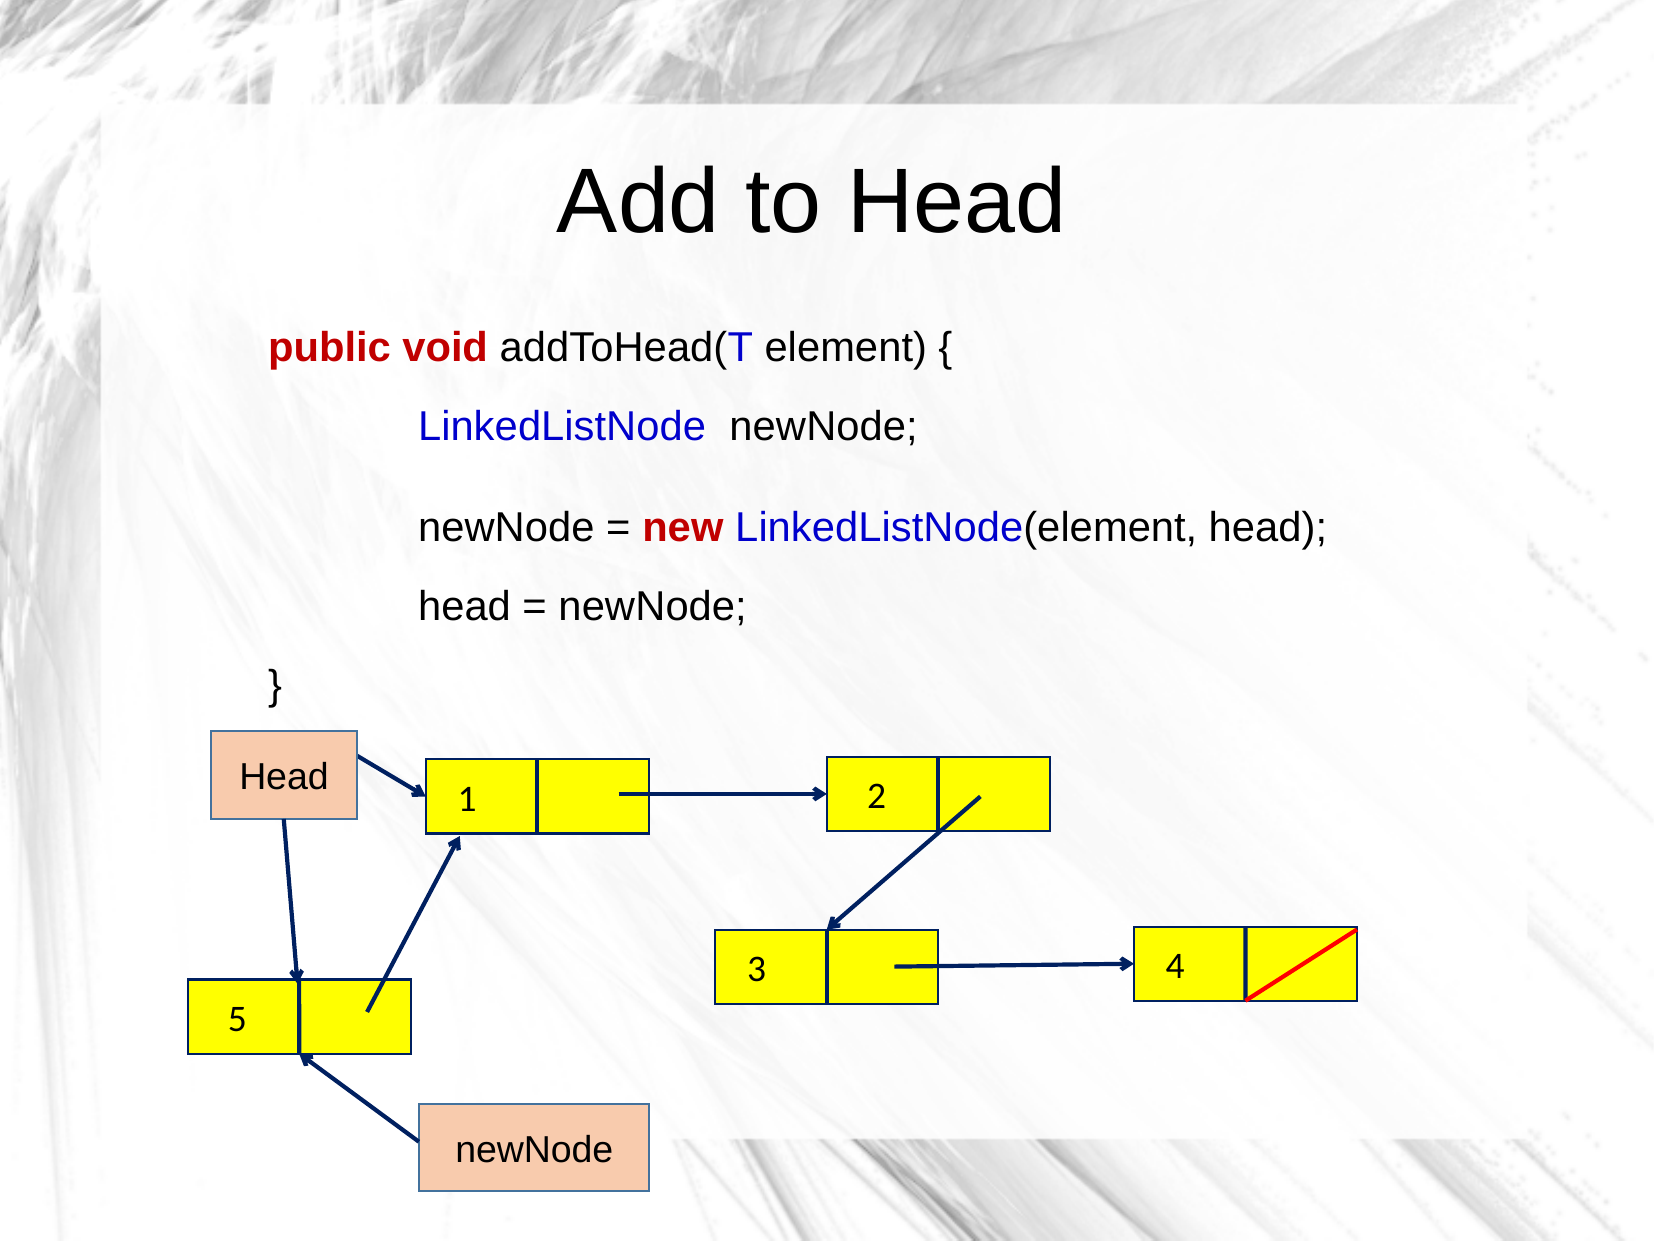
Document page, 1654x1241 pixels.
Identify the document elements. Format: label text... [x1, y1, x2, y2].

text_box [187, 979, 411, 1054]
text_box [367, 836, 460, 1012]
picture [0, 0, 1654, 1241]
text_box newNode [418, 1103, 649, 1192]
text_box Head [210, 731, 357, 819]
list public void addToHead(T element) { LinkedListNode newNode; newNode = new LinkedListNode(element, head); head = newNode; } [118, 319, 1571, 1102]
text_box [283, 818, 298, 984]
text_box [826, 796, 981, 930]
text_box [826, 756, 1050, 831]
title Add to Head [118, 112, 1506, 281]
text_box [299, 1053, 419, 1142]
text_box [353, 753, 426, 797]
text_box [715, 929, 939, 1004]
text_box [1133, 926, 1357, 1001]
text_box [1245, 929, 1357, 1001]
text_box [425, 759, 649, 834]
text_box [894, 963, 1133, 967]
